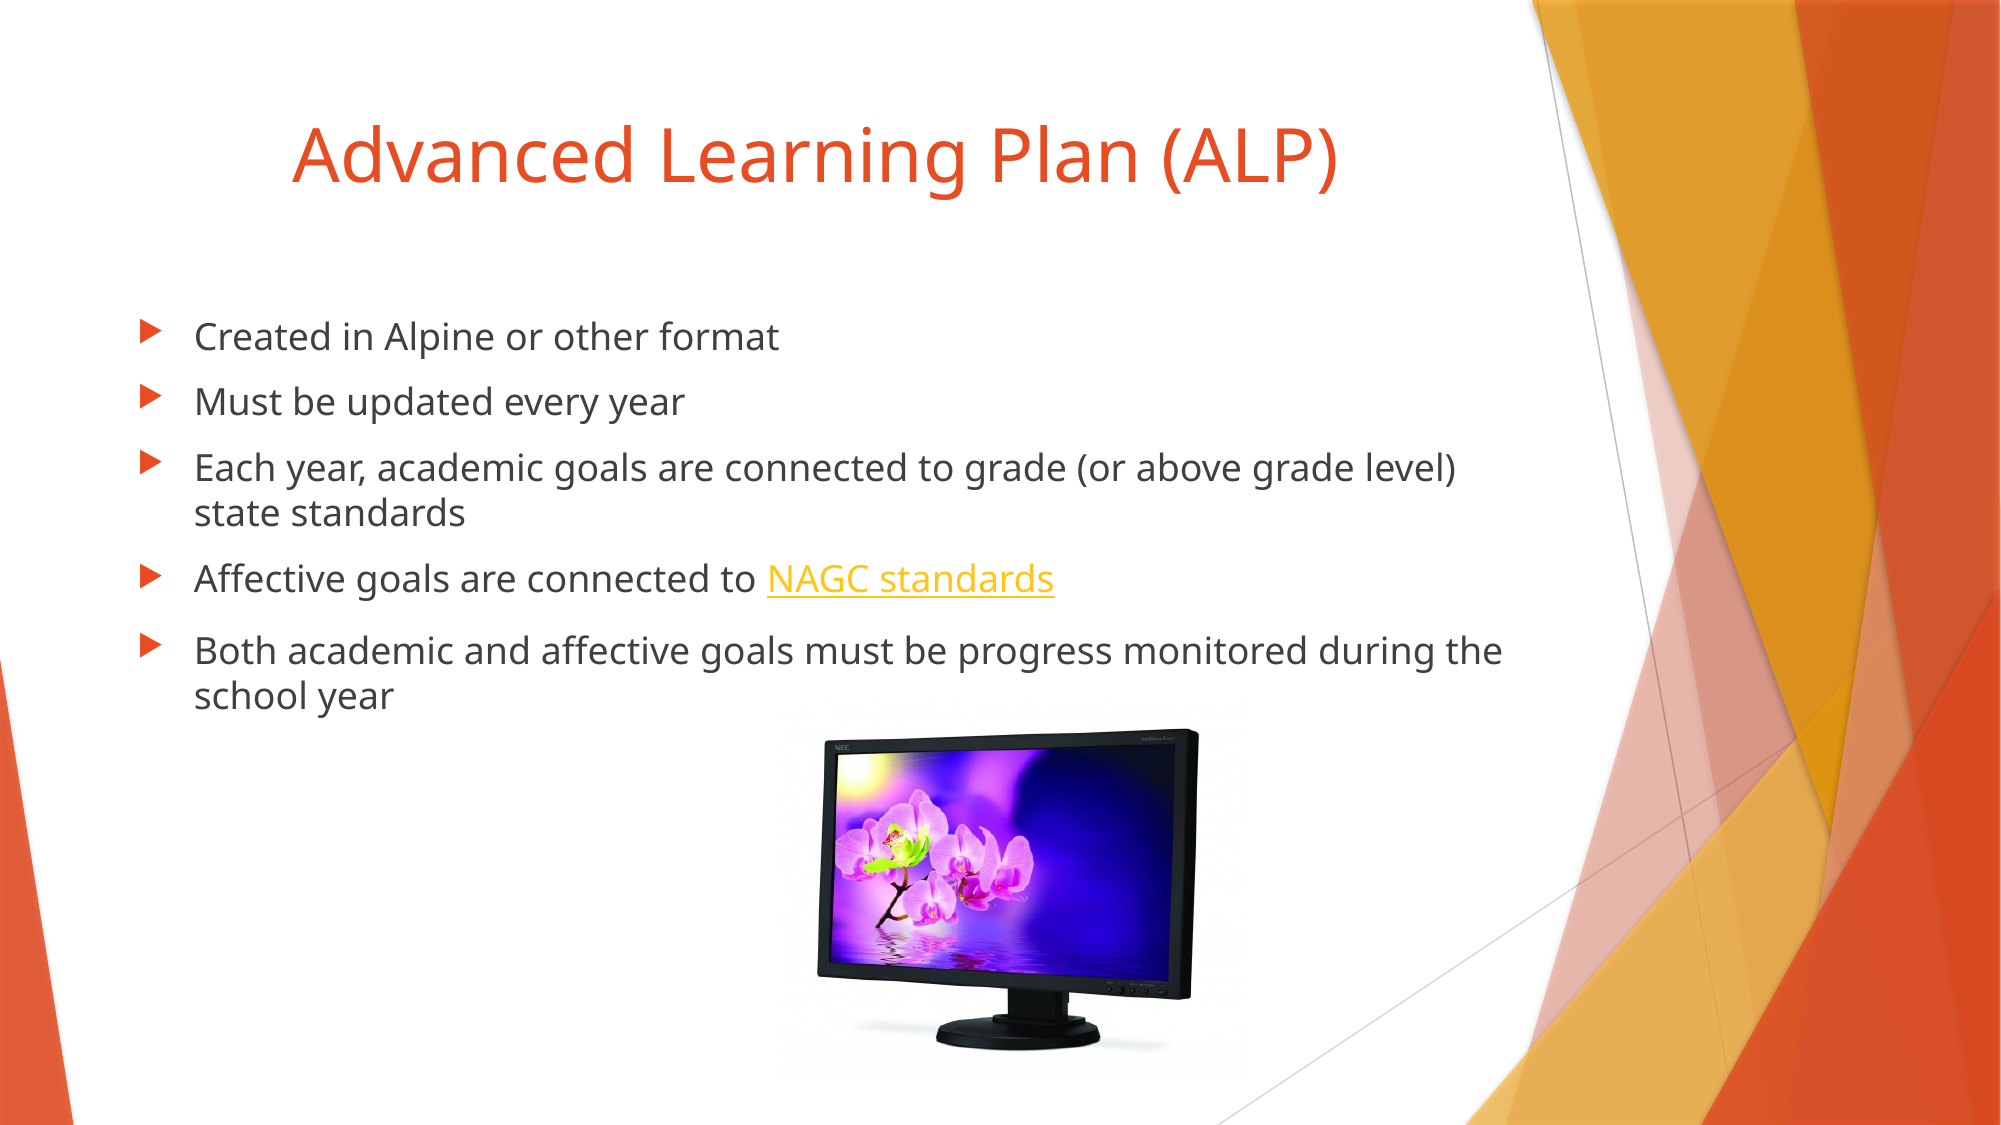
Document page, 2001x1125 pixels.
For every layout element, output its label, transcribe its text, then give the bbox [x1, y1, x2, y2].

list Created in Alpine or other format Must be updated every year Each year, academic goals are connected to grade (or above grade level) state standards Affective goals are connected to NAGC standards Both academic and affective goals must be progress monitored during the school year [122, 304, 1533, 942]
picture [779, 700, 1247, 1077]
title Advanced Learning Plan (ALP) [111, 99, 1522, 317]
